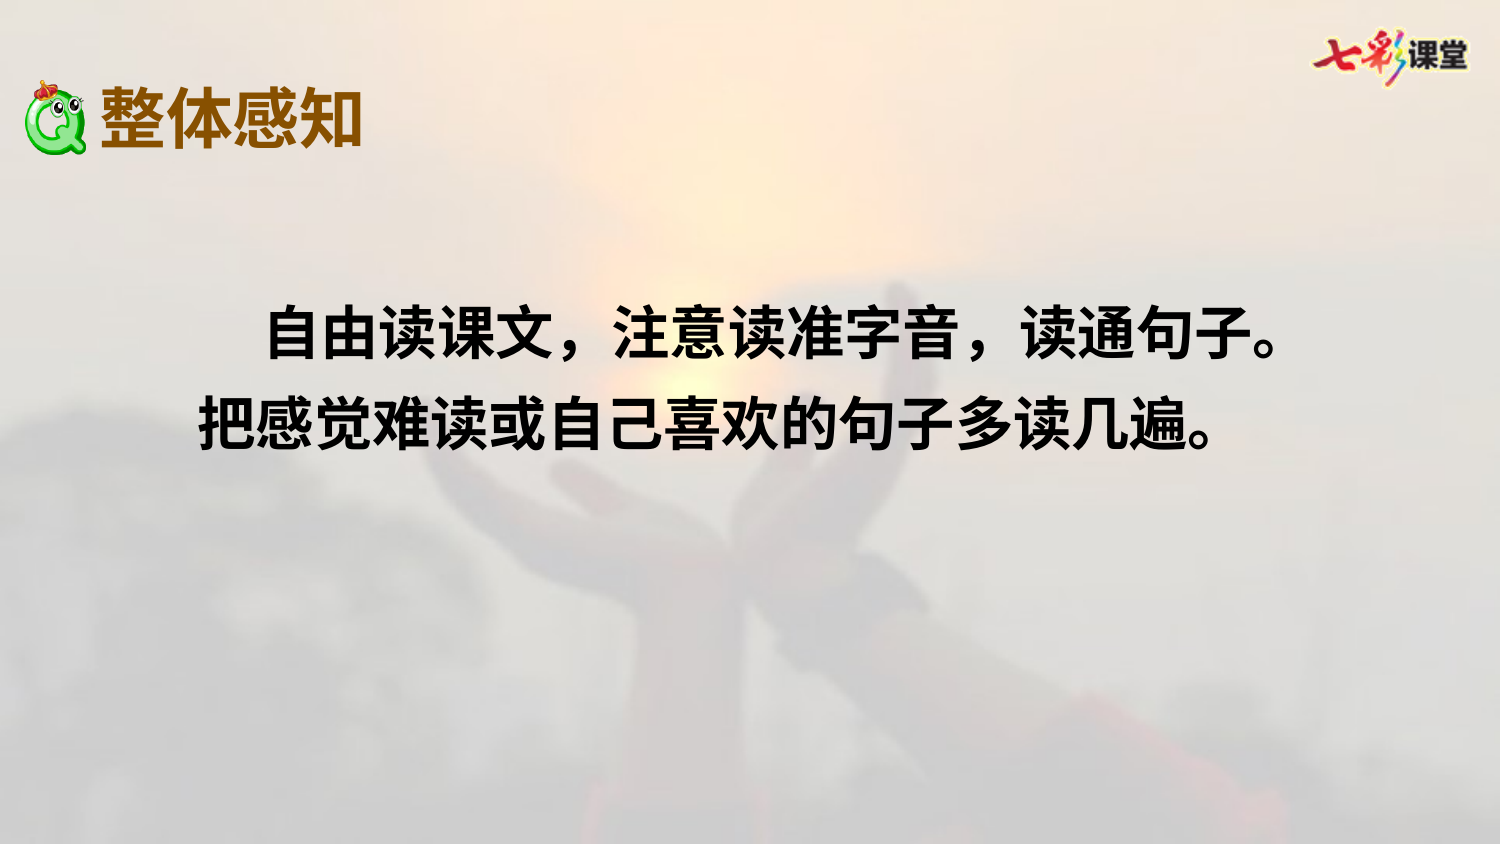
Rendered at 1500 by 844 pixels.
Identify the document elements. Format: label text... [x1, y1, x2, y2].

text_box 整体感知 [88, 71, 441, 163]
text_box 自由读课文，注意读准字音，读通句子。把感觉难读或自己喜欢的句子多读几遍。 [182, 268, 1335, 553]
picture [0, 0, 1500, 844]
